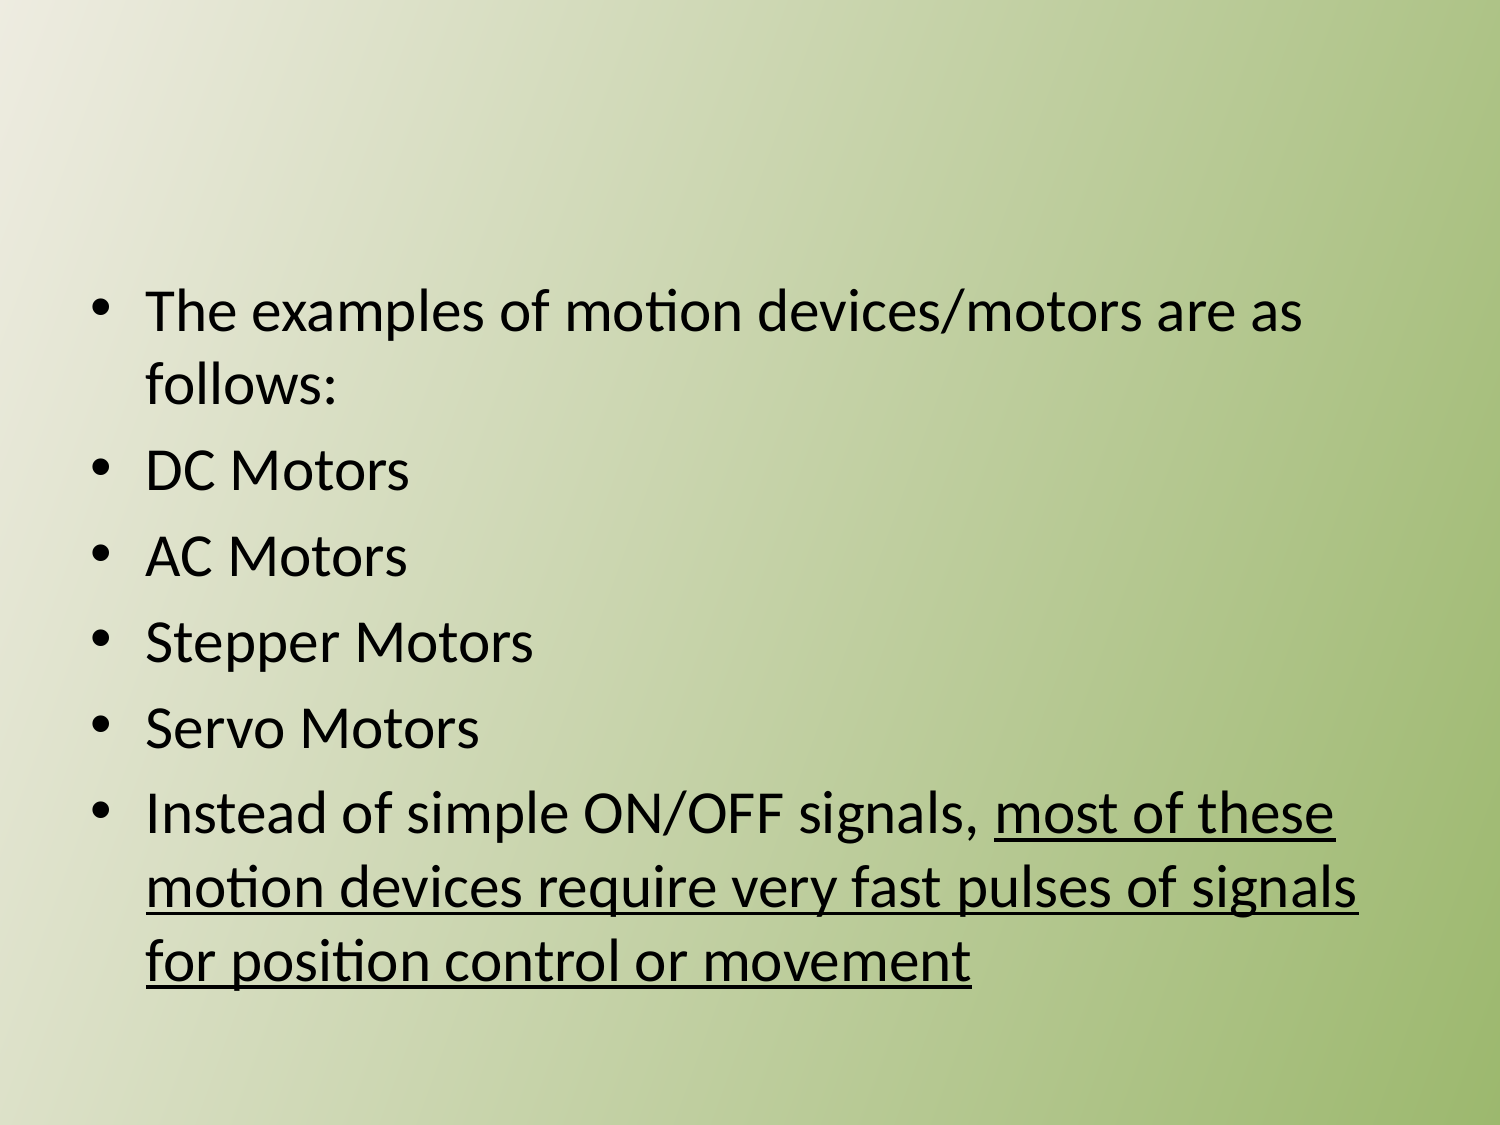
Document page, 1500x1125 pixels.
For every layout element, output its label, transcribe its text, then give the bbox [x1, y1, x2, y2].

list The examples of motion devices/motors are as follows: DC Motors AC Motors Stepper Motors Servo Motors Instead of simple ON/OFF signals, most of these motion devices require very fast pulses of signals for position control or movement [75, 262, 1425, 1005]
